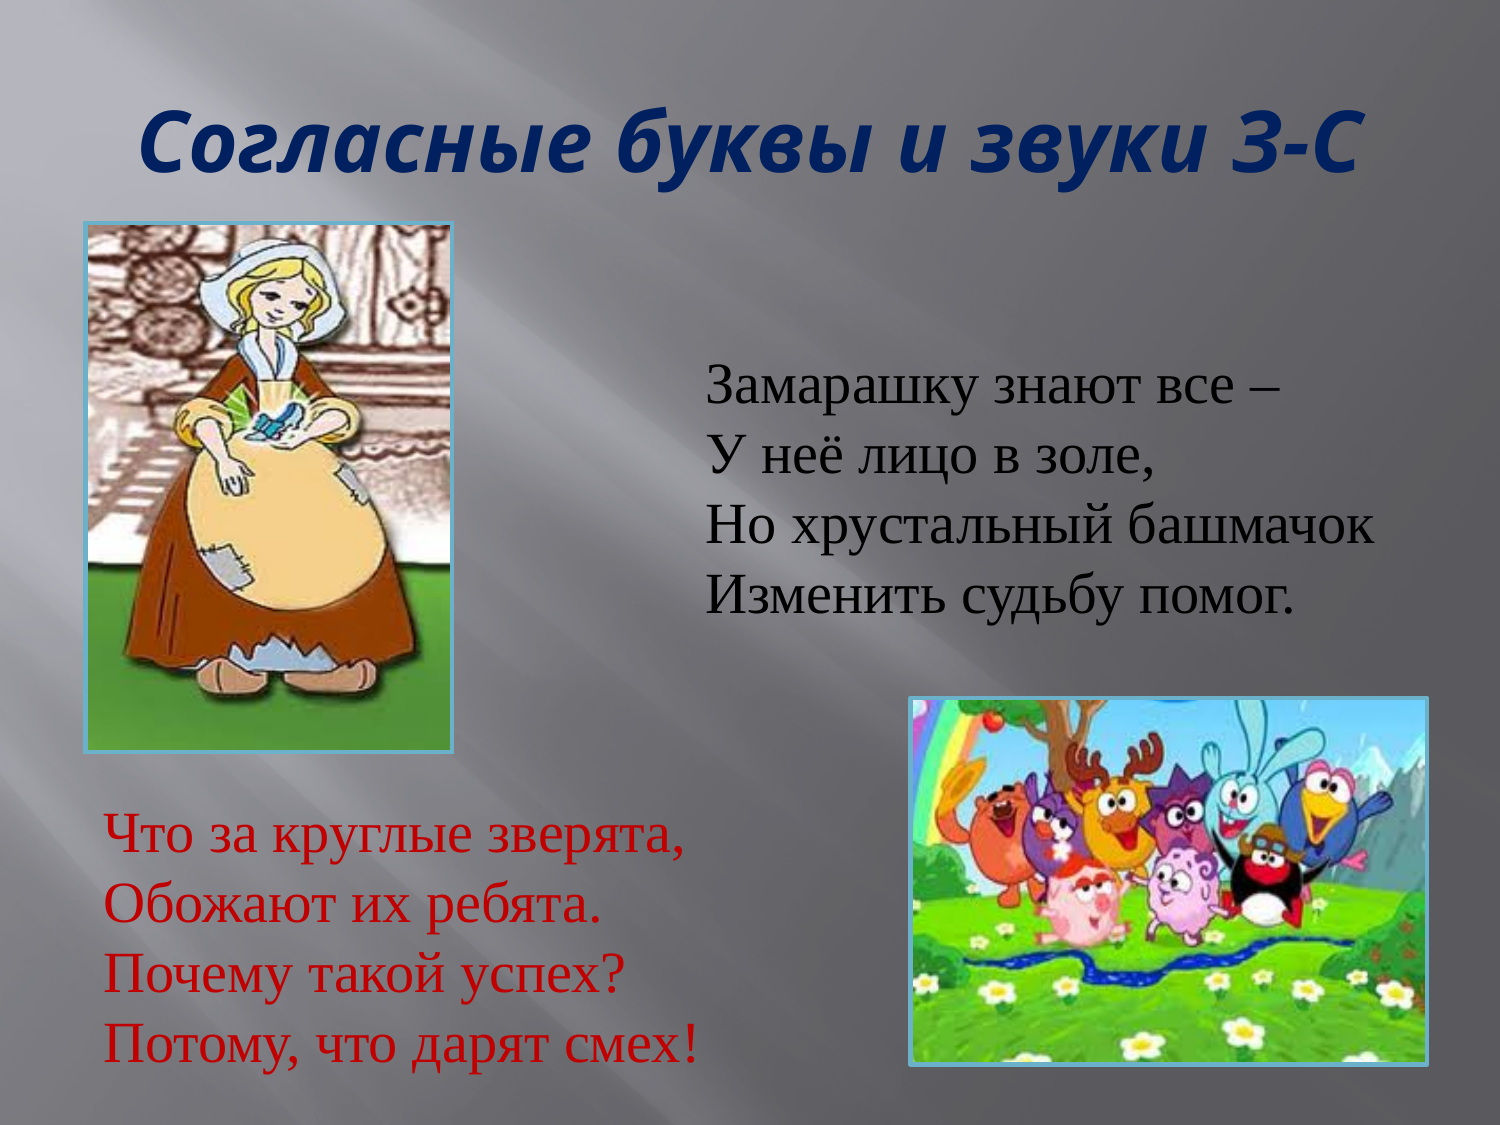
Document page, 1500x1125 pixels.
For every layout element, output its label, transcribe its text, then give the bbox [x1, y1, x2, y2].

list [87, 224, 451, 751]
text_box Что за круглые зверята, Обожают их ребята. Почему такой успех? Потому, что дарят смех! [88, 786, 839, 1082]
text_box Замарашку знают все – У неё лицо в золе, Но хрустальный башмачок Изменить судьбу помог. [690, 337, 1441, 633]
title Согласные буквы и звуки З-С [75, 45, 1425, 233]
picture [912, 699, 1426, 1063]
